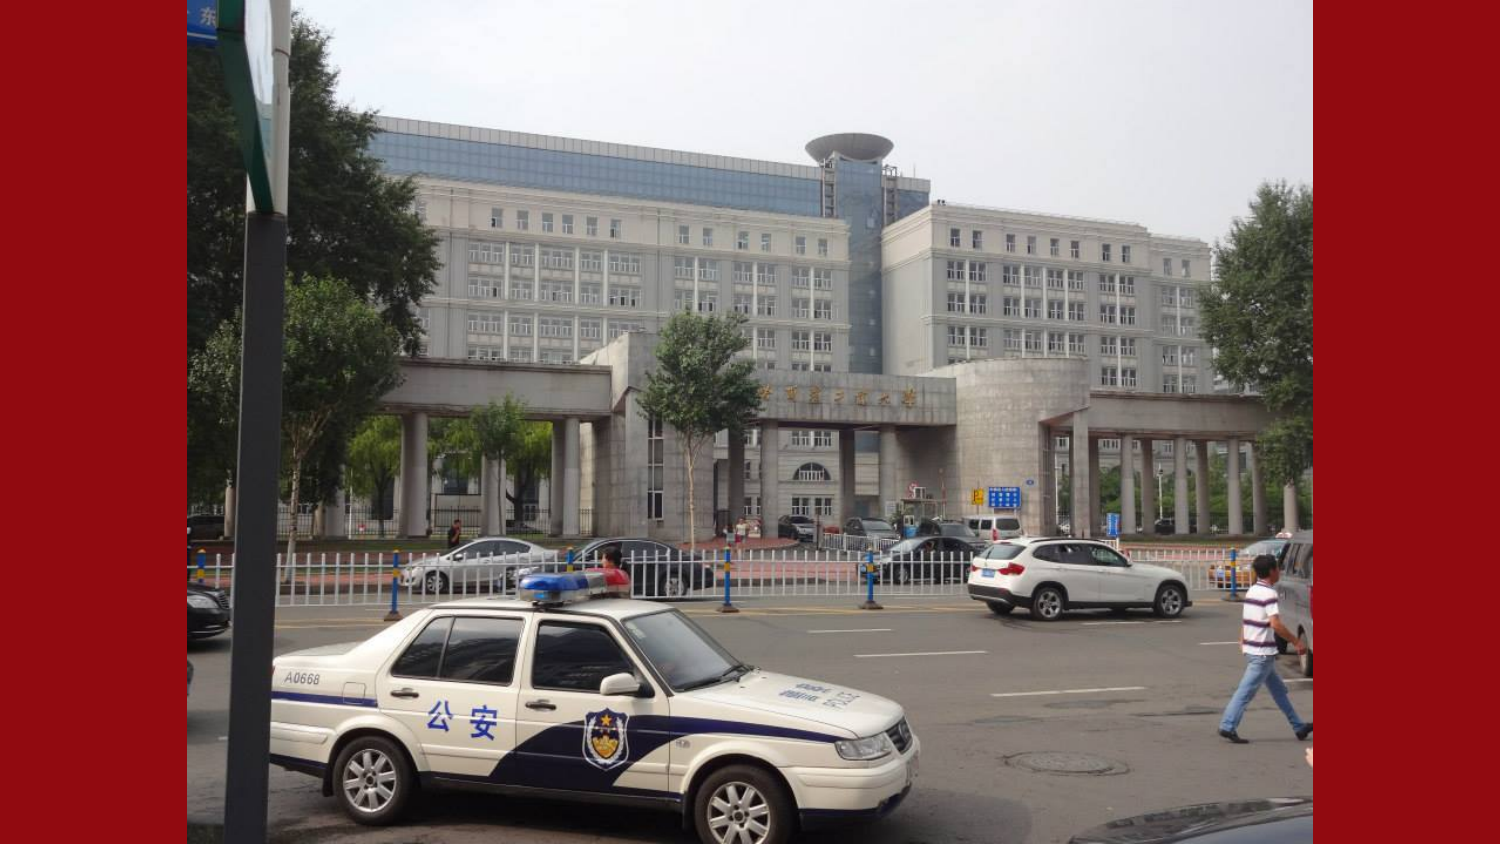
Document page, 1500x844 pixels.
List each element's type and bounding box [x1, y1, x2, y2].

picture [187, 0, 1313, 844]
